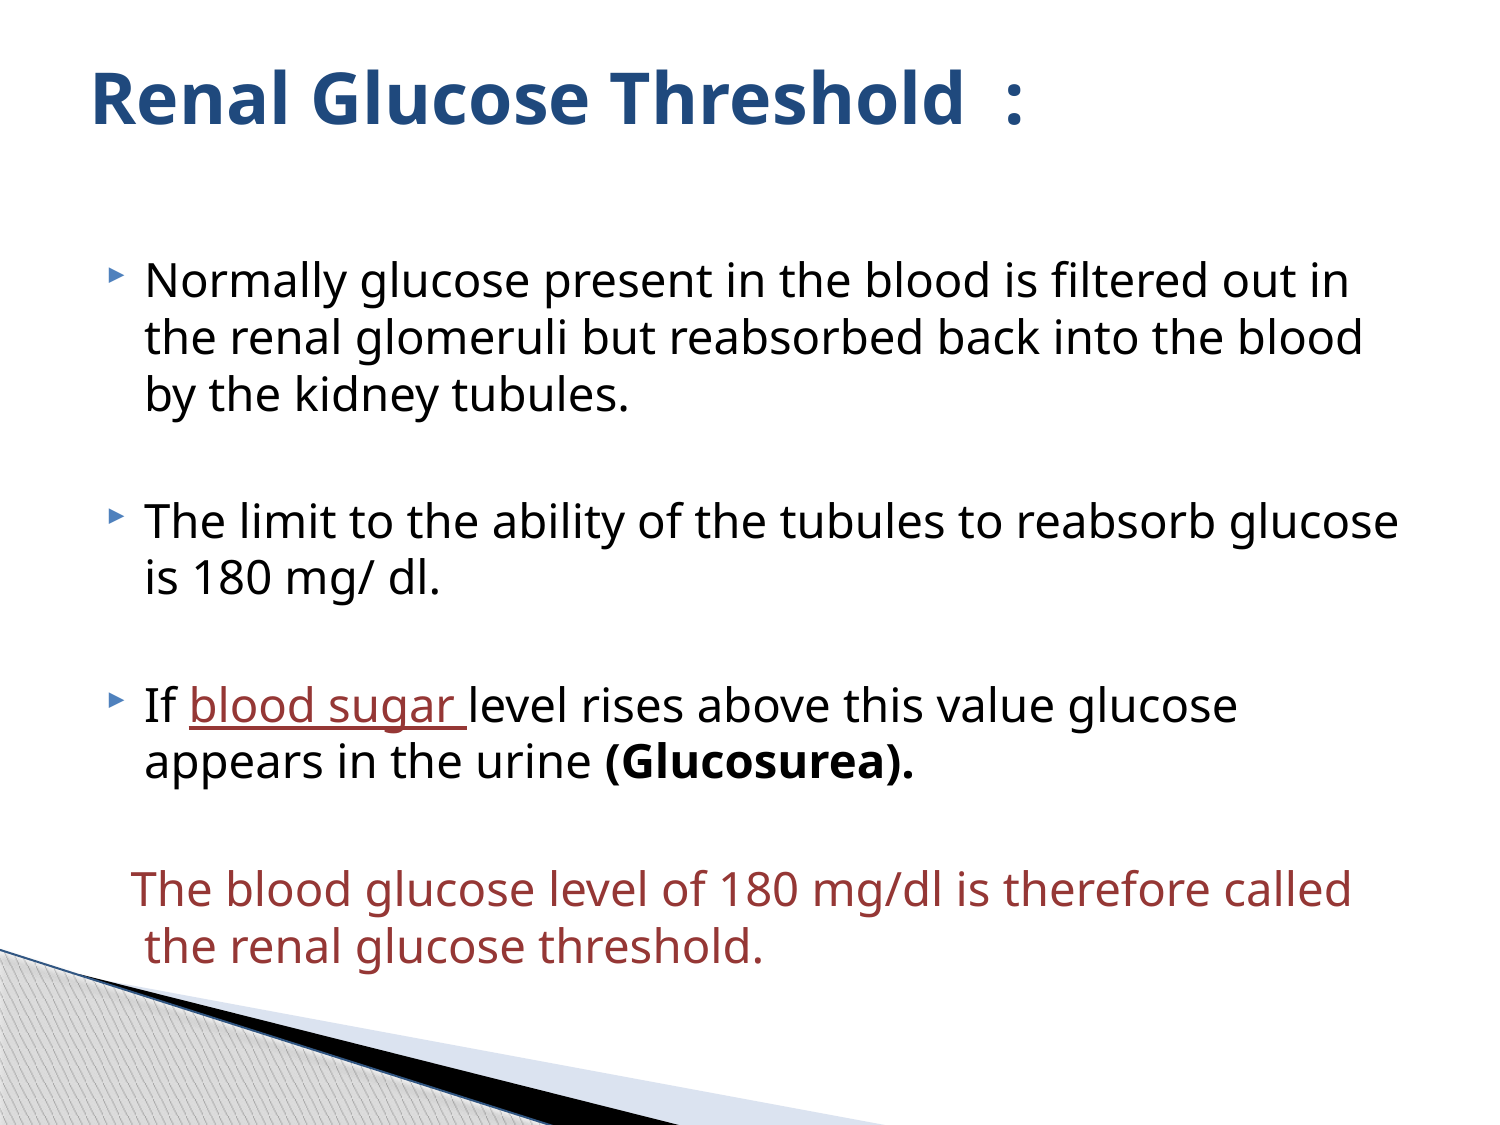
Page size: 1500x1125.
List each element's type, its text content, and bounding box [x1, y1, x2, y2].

list Normally glucose present in the blood is filtered out in the renal glomeruli but reabsorbed back into the blood by the kidney tubules. The limit to the ability of the tubules to reabsorb glucose is 180 mg/ dl. If blood sugar level rises above this value glucose appears in the urine (Glucosurea). The blood glucose level of 180 mg/dl is therefore called the renal glucose threshold. [75, 243, 1425, 986]
title Renal Glucose Threshold : [75, 45, 1425, 233]
